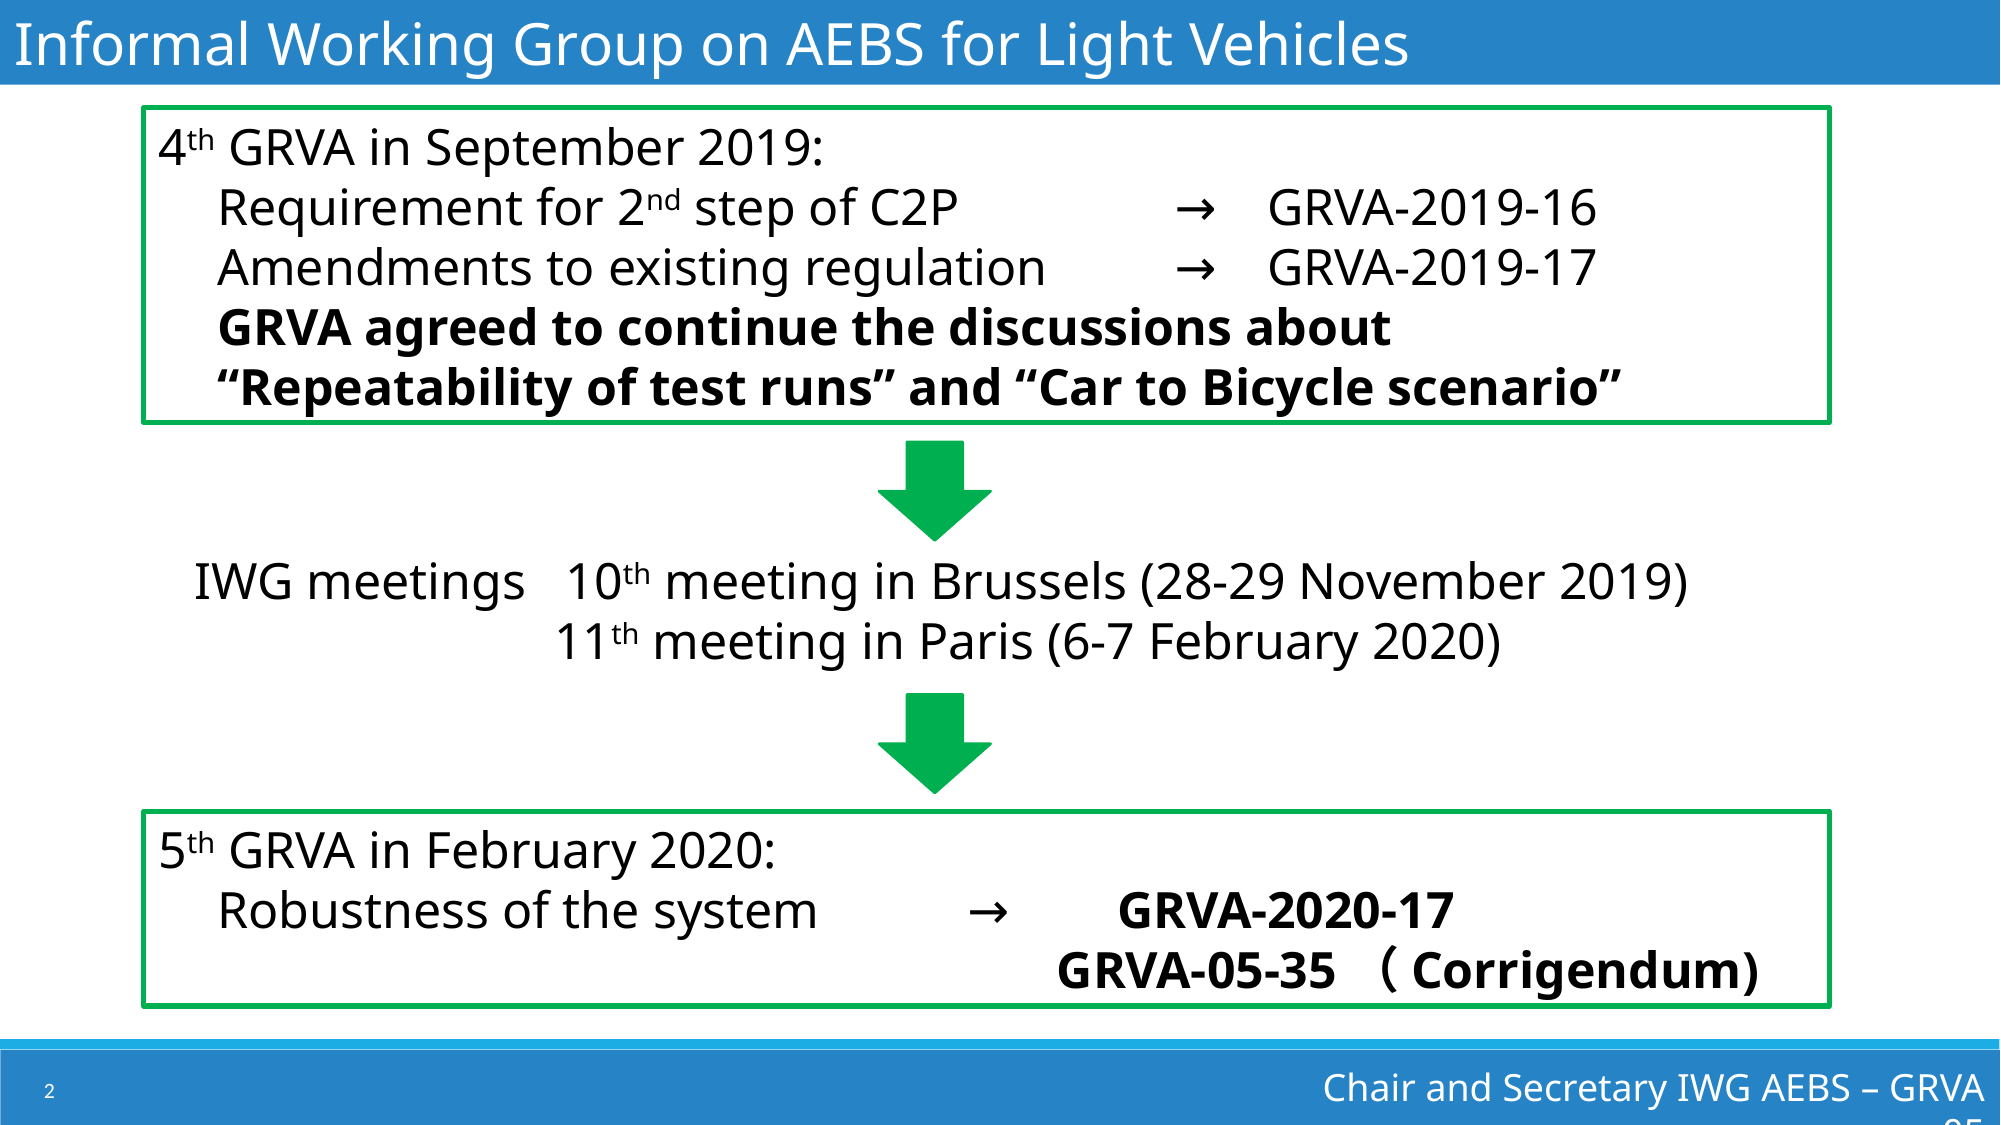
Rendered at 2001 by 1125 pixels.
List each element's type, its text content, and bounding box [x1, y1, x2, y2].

text_box [877, 440, 992, 542]
text_box 4th GRVA in September 2019: Requirement for 2nd step of C2P → GRVA-2019-16 Amendments to existing regulation → GRVA-2019-17 GRVA agreed to continue the discussions about “Repeatability of test runs” and “Car to Bicycle scenario” [143, 107, 1830, 423]
text_box Informal Working Group on AEBS for Light Vehicles [0, 0, 2000, 85]
text_box [877, 693, 992, 794]
slide_number 2 [0, 1059, 70, 1120]
text_box IWG meetings 10th meeting in Brussels (28-29 November 2019) 11th meeting in Paris (6-7 February 2020) [179, 542, 1802, 677]
text_box 5th GRVA in February 2020: Robustness of the system → GRVA-2020-17 GRVA-05-35（Corrigendum) [143, 811, 1830, 1007]
text_box Chair and Secretary IWG AEBS – GRVA 05 [1263, 1056, 2000, 1125]
